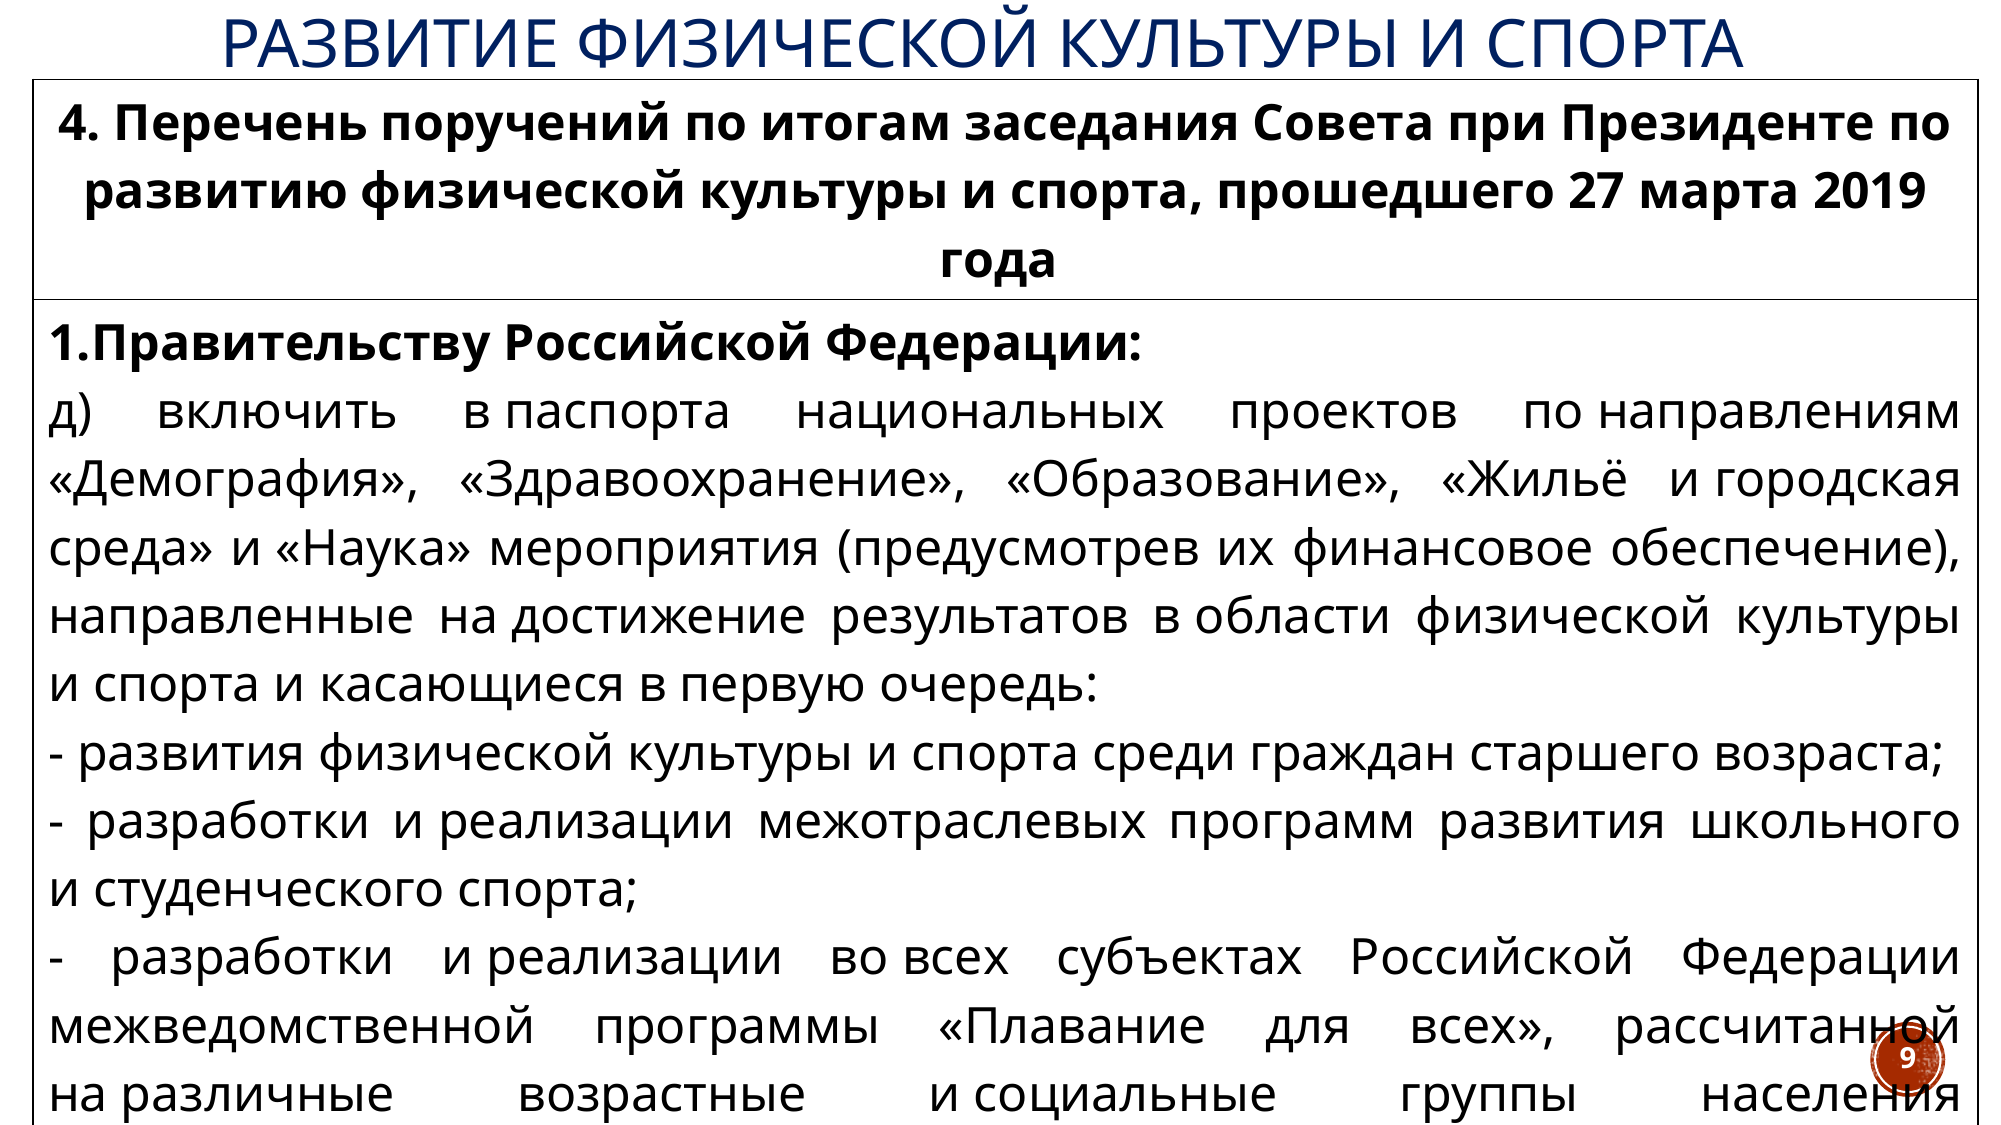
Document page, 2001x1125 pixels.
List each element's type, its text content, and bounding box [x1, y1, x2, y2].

table_cell Правительству Российской Федерации: д) включить в паспорта национальных проектов по направлениям «Демография», «Здравоохранение», «Образование», «Жильё и городская среда» и «Наука» мероприятия (предусмотрев их финансовое обеспечение), направленные на достижение результатов в области физической культуры и спорта и касающиеся в первую очередь: - развития физической культуры и спорта среди граждан старшего возраста; - разработки и реализации межотраслевых программ развития школьного и студенческого спорта; - разработки и реализации во всех субъектах Российской Федерации межведомственной программы «Плавание для всех», рассчитанной на различные возрастные и социальные группы населения и предусматривающей в том числе обучение детей плаванию в рамках основных общеобразовательных программ, включая внеурочную деятельность. [34, 300, 1977, 1125]
title Развитие Физической культуры и спорта [161, 0, 1805, 79]
table_header 4. Перечень поручений по итогам заседания Совета при Президенте по развитию физической культуры и спорта, прошедшего 27 марта 2019 года [34, 80, 1977, 299]
slide_number 9 [1855, 1028, 1961, 1089]
